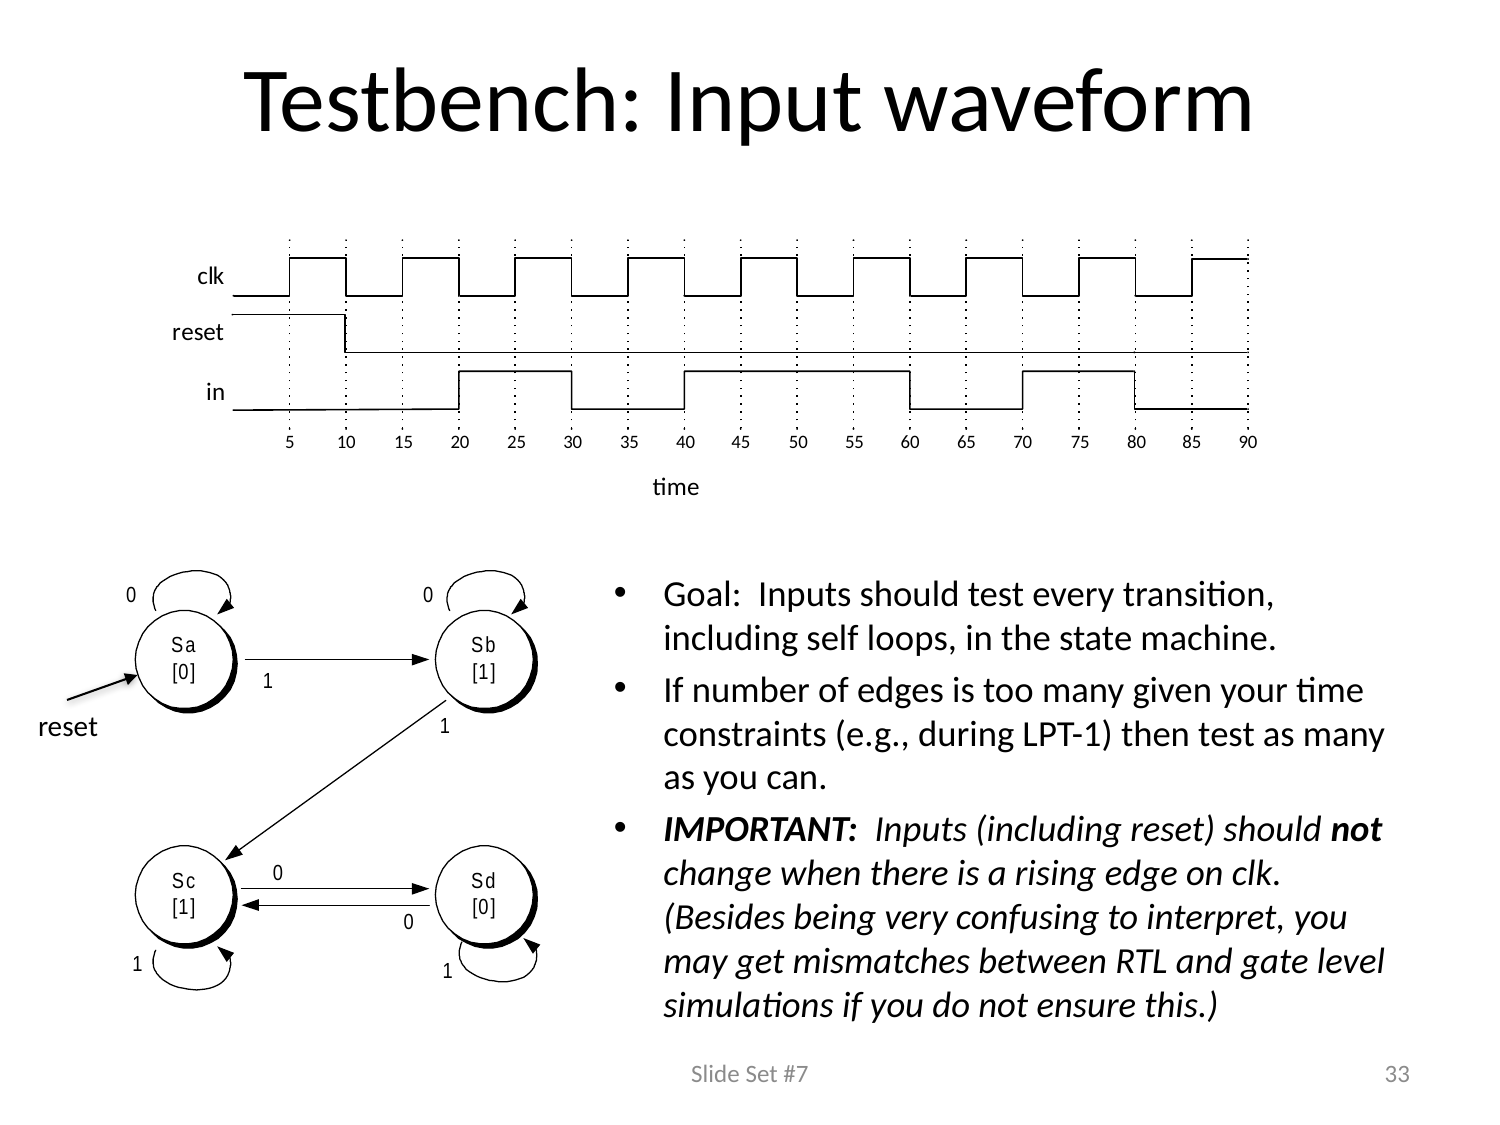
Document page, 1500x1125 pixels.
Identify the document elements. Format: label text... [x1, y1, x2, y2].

picture [156, 236, 1268, 515]
footer Slide Set #7 [512, 1042, 988, 1103]
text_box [99, 562, 546, 998]
text_box reset [23, 699, 94, 750]
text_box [66, 674, 138, 701]
title Testbench: Input waveform [75, 1, 1425, 189]
list Goal: Inputs should test every transition, including self loops, in the state machine. If number of edges is too many given your time constraints (e.g., during LPT-1) then test as many as you can. IMPORTANT: Inputs (including reset) should not change when there is a rising edge on clk. (Besides being very confusing to interpret, you may get mismatches between RTL and gate level simulations if you do not ensure this.) [598, 562, 1433, 1043]
slide_number 33 [1074, 1042, 1425, 1103]
